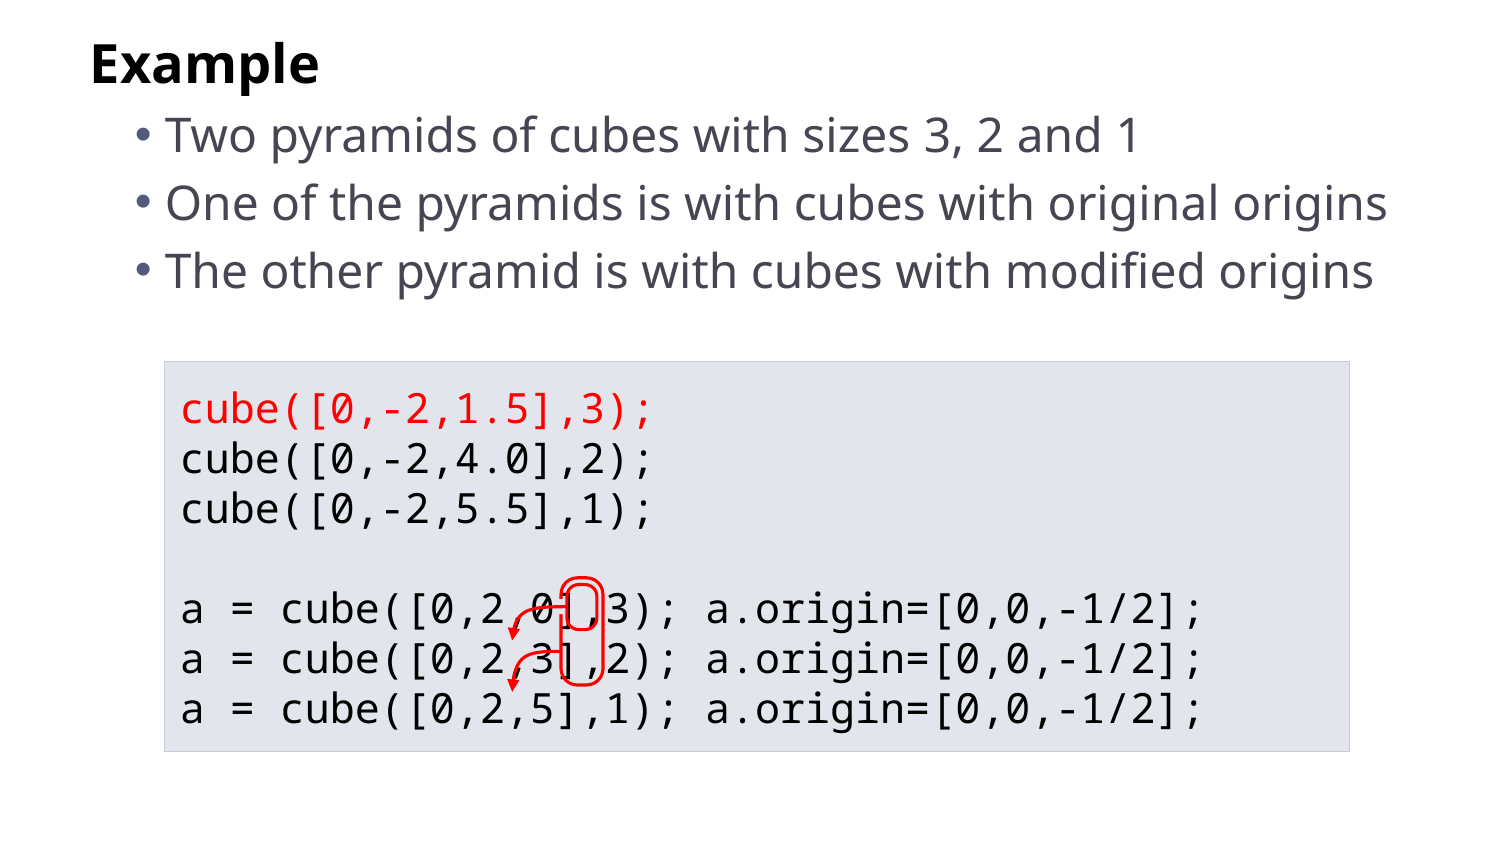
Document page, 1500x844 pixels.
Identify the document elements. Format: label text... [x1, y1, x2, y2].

text_box [507, 605, 568, 641]
text_box [554, 599, 564, 605]
text_box [559, 576, 605, 687]
text_box cube([0,-2,1.5],3); cube([0,-2,4.0],2); cube([0,-2,5.5],1); a = cube([0,2,0],3); a.origin=[0,0,-1/2]; a = cube([0,2,3],2); a.origin=[0,0,-1/2]; a = cube([0,2,5],1); a.origin=[0,0,-1/2]; [164, 361, 1350, 752]
list Example Two pyramids of cubes with sizes 3, 2 and 1 One of the pyramids is with cubes with original origins The other pyramid is with cubes with modified origins [75, 21, 1475, 835]
text_box [507, 649, 561, 692]
text_box [556, 610, 564, 615]
